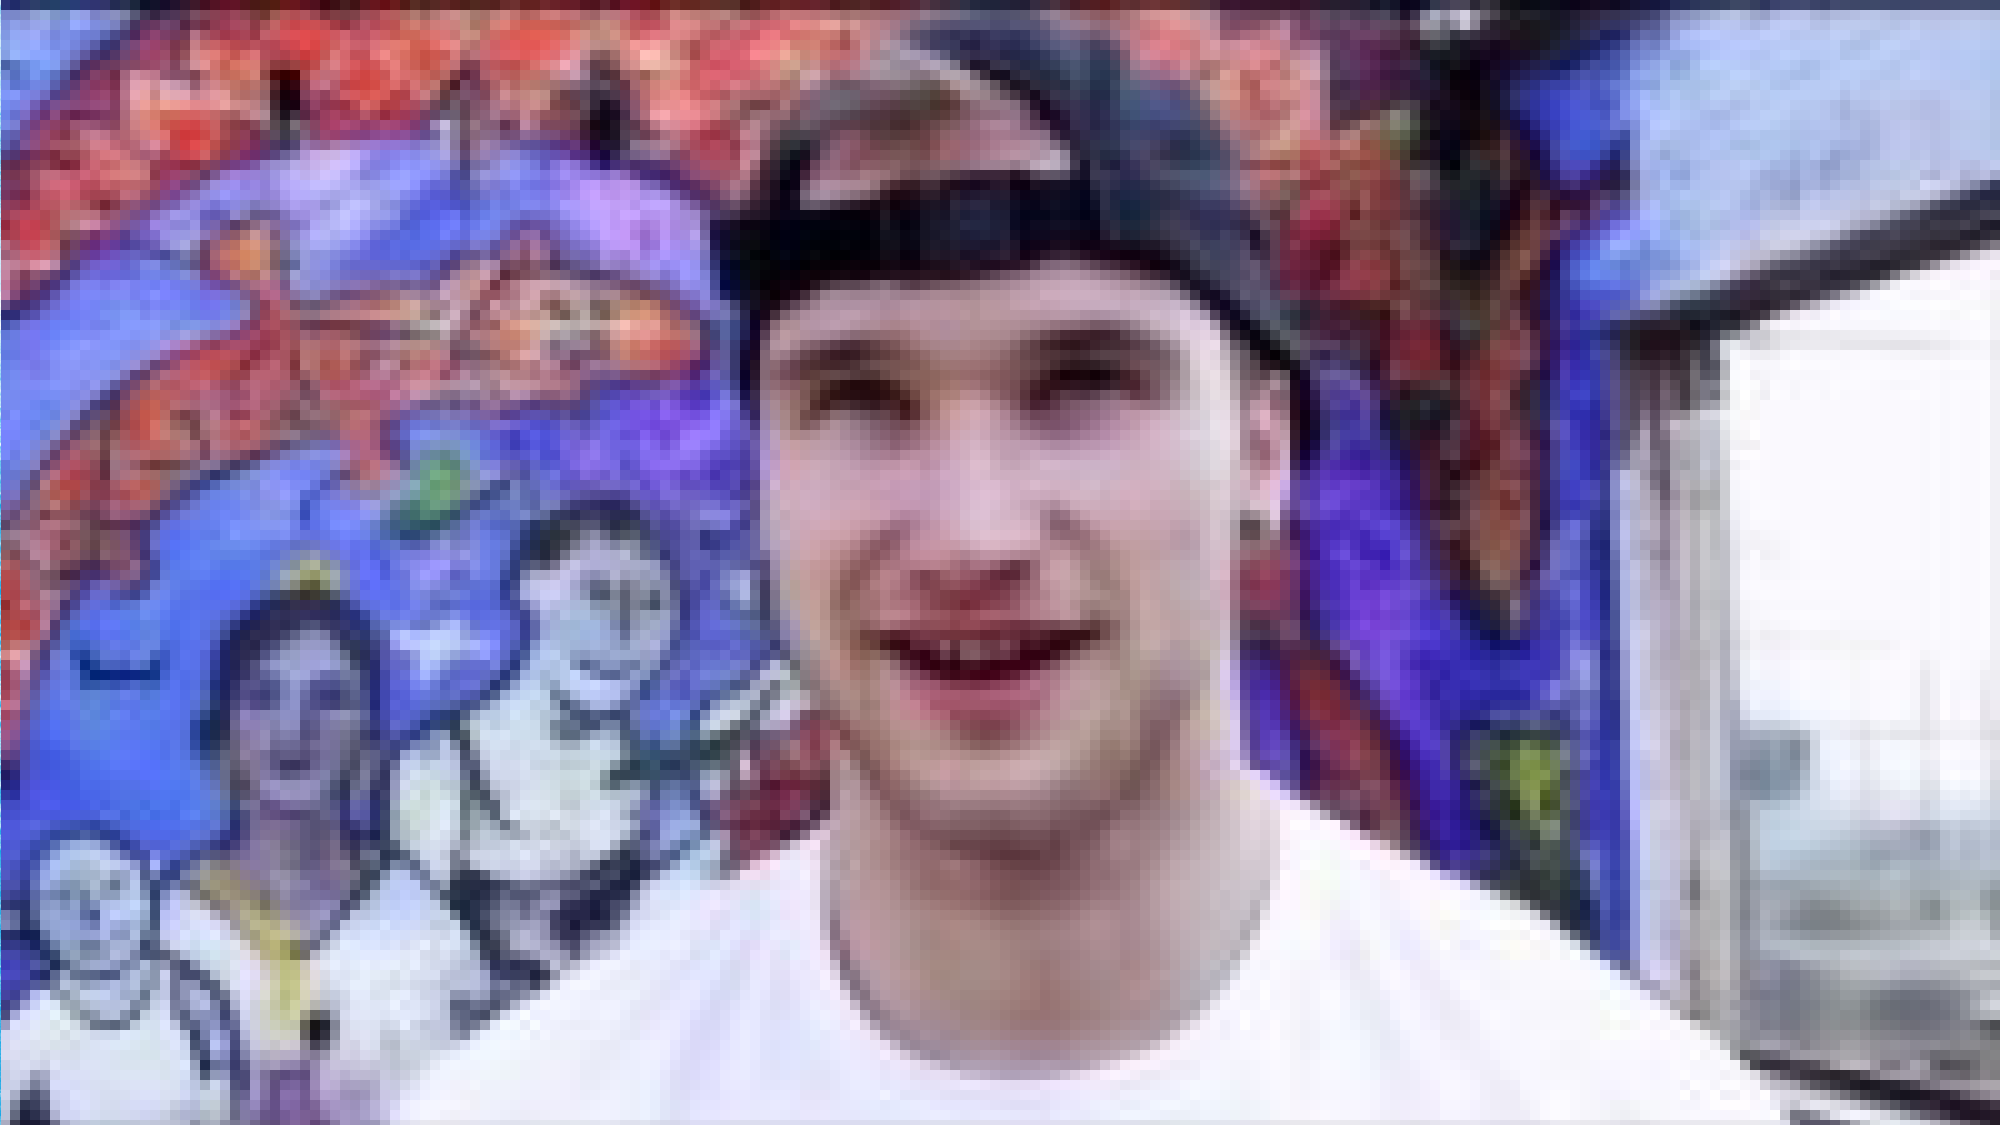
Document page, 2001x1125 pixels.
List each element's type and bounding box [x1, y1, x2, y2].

list [0, 0, 2001, 1125]
